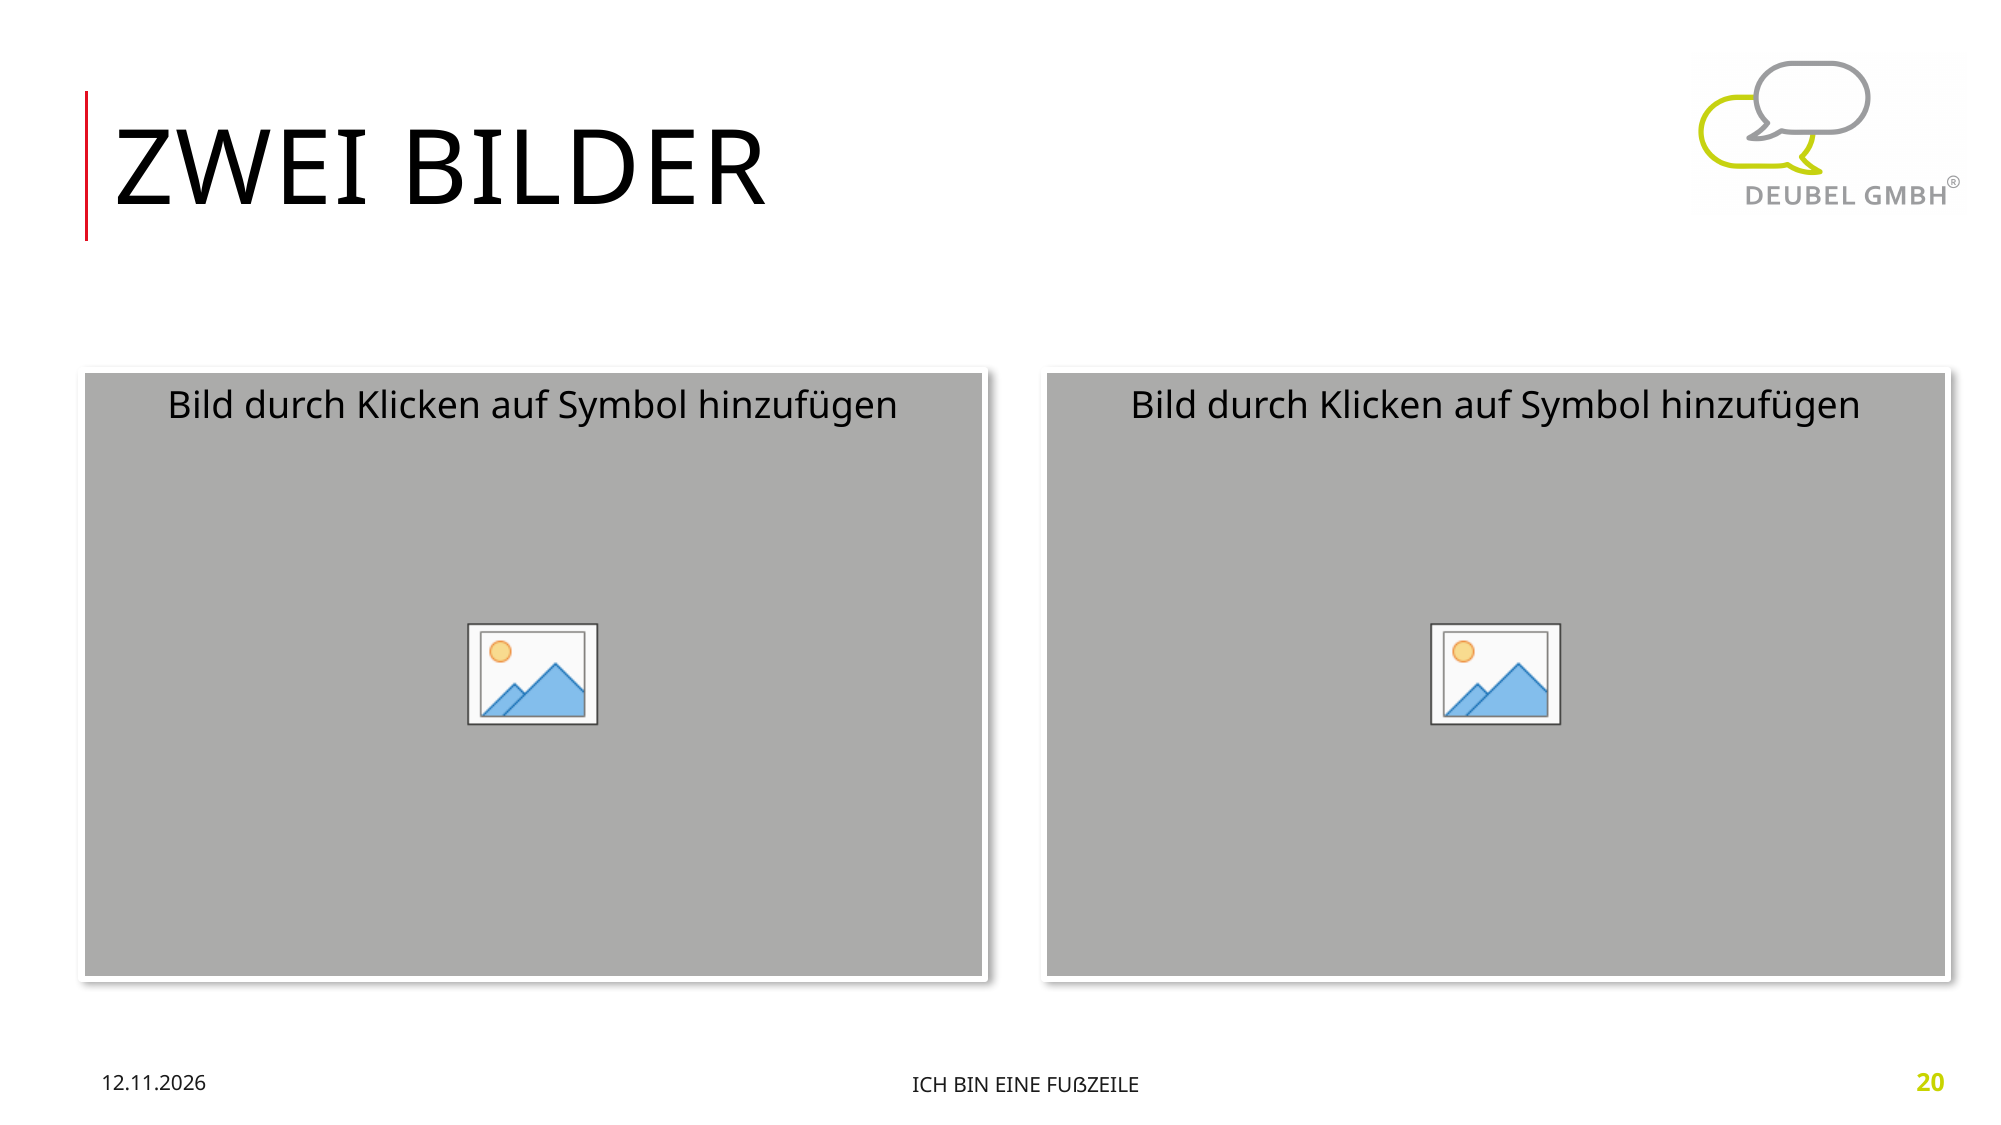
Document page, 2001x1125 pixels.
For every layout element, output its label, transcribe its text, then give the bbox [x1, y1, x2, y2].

picture [84, 373, 983, 976]
slide_number 20 [1727, 1061, 1945, 1107]
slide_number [86, 1061, 328, 1107]
picture [1047, 373, 1946, 976]
title Zwei Bilder [84, 51, 1692, 298]
picture [1692, 52, 1967, 215]
footer Ich bin eine Fußzeile [343, 1061, 1709, 1107]
